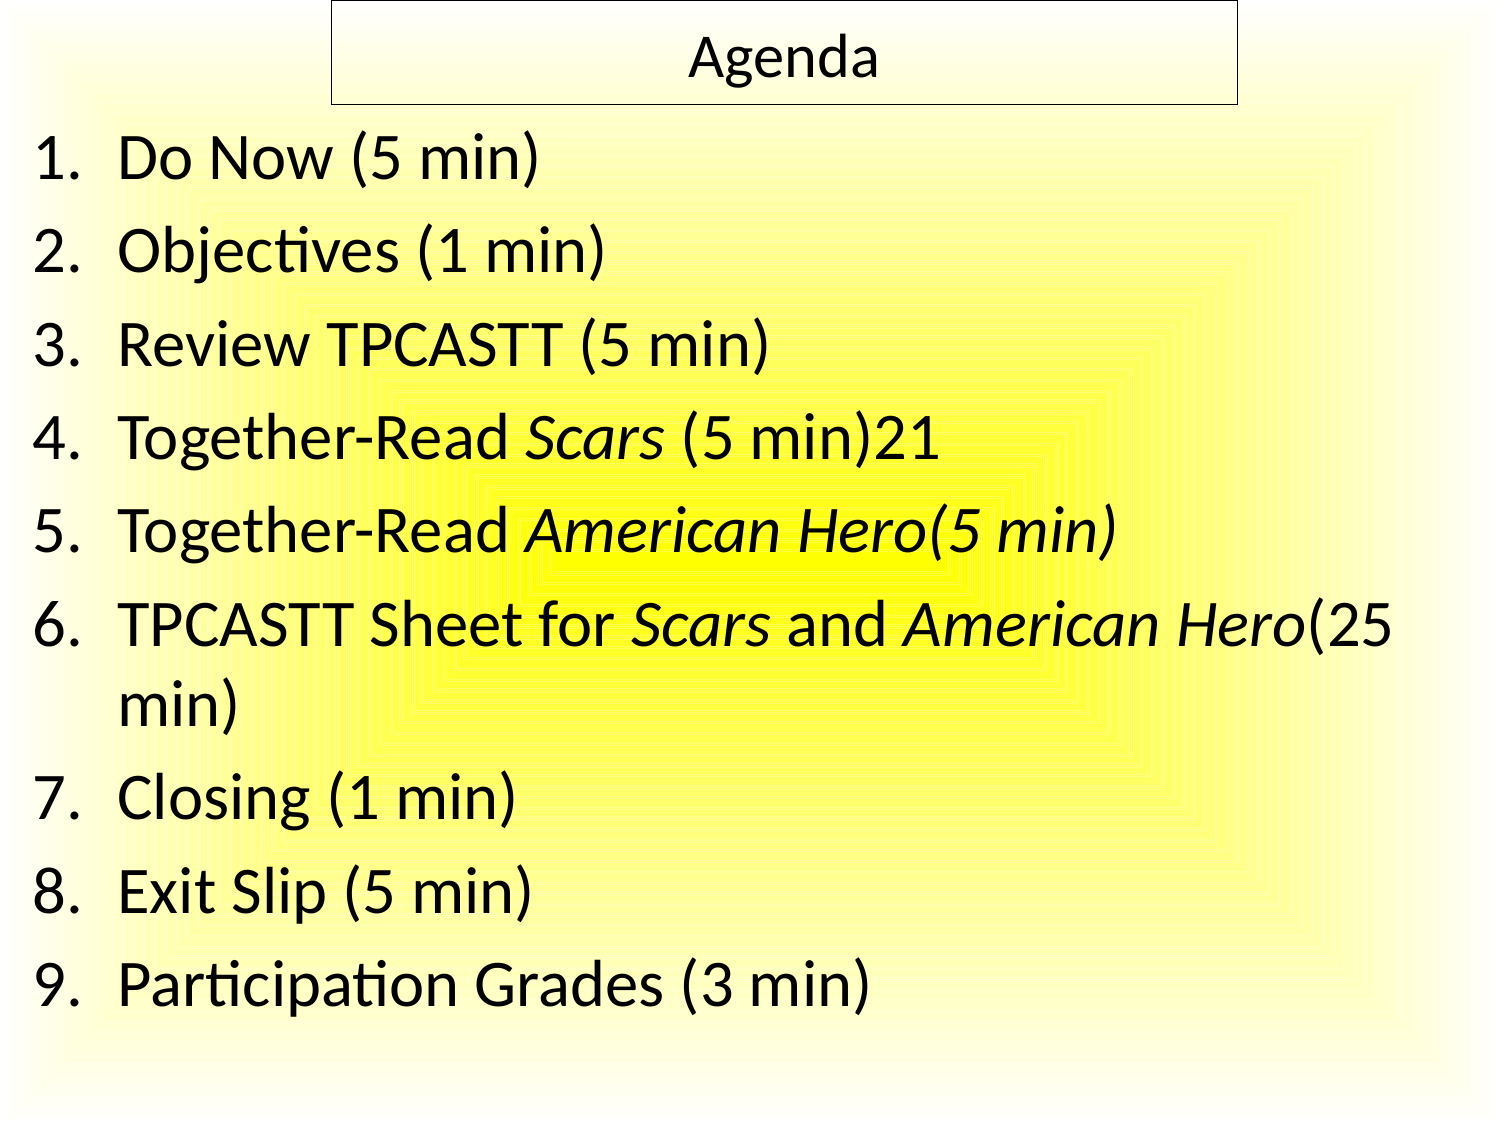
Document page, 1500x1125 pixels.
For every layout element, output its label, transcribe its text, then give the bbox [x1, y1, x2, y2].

text_box Agenda [331, 0, 1238, 105]
list Do Now (5 min) Objectives (1 min) Review TPCASTT (5 min) Together-Read Scars (5 min)21 Together-Read American Hero(5 min) TPCASTT Sheet for Scars and American Hero(25 min) Closing (1 min) Exit Slip (5 min) Participation Grades (3 min) [0, 104, 1500, 1125]
